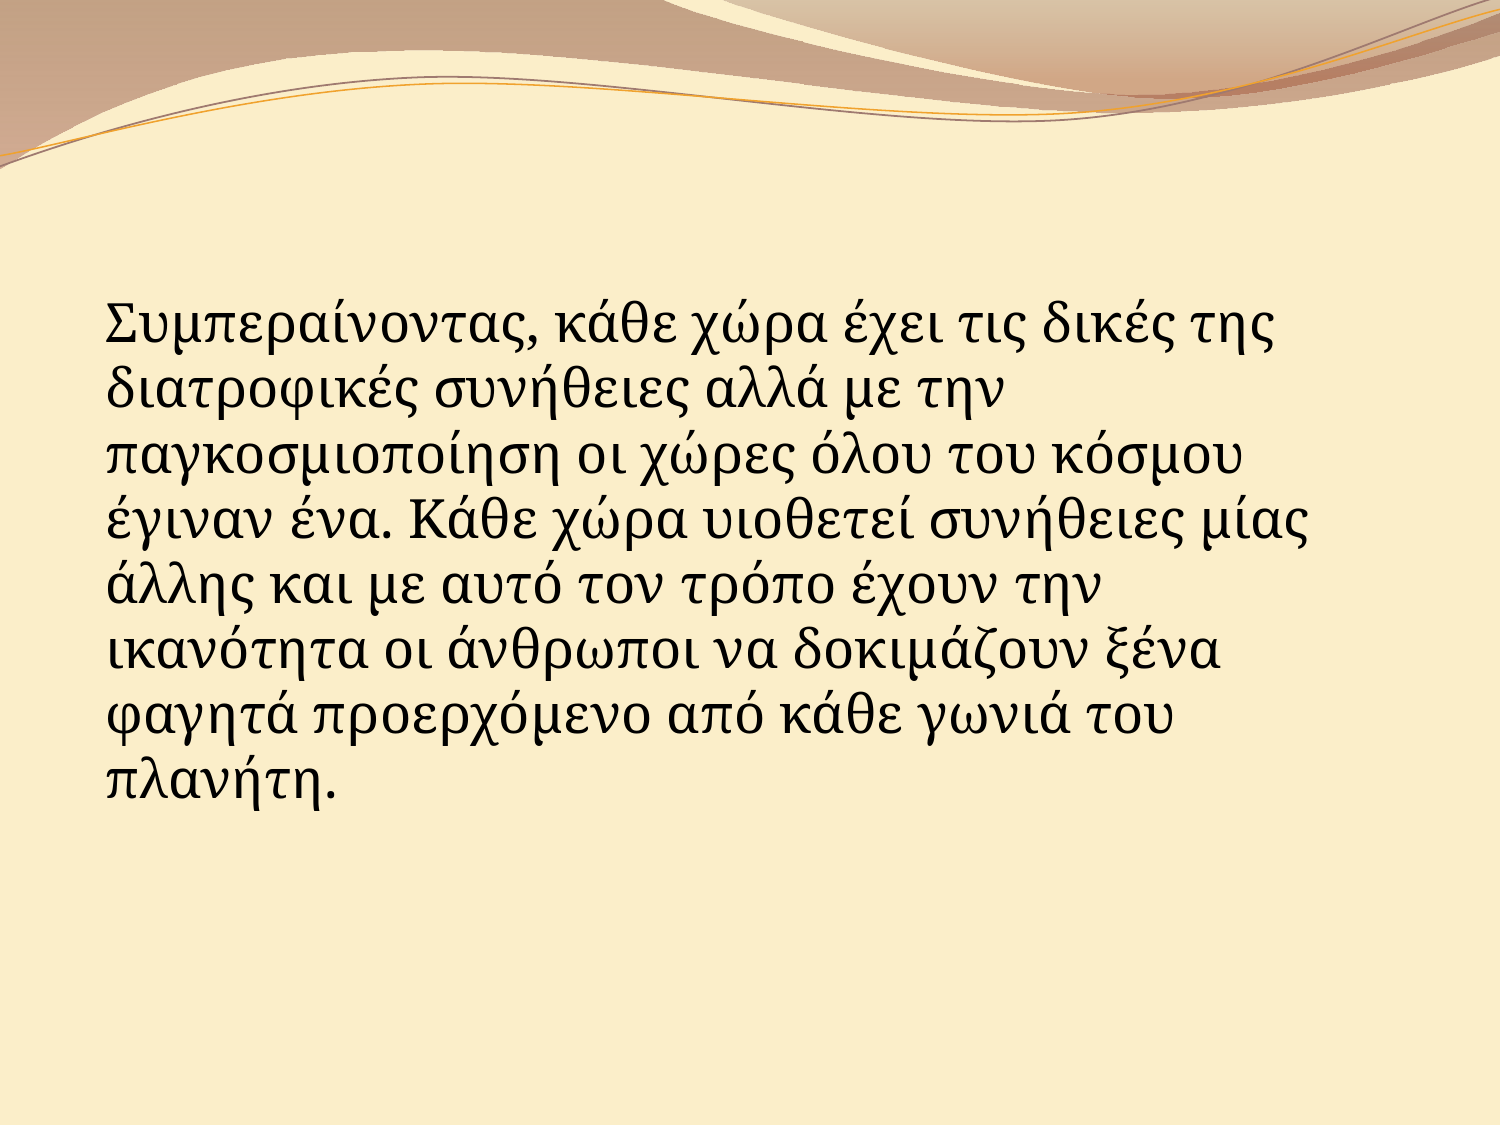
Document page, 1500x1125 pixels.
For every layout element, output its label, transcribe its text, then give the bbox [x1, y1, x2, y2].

subtitle Συμπεραίνοντας, κάθε χώρα έχει τις δικές της διατροφικές συνήθειες αλλά με την παγκοσμιοποίηση οι χώρες όλου του κόσμου έγιναν ένα. Κάθε χώρα υιοθετεί συνήθειες μίας άλλης και με αυτό τον τρόπο έχουν την ικανότητα οι άνθρωποι να δοκιμάζουν ξένα φαγητά προερχόμενο από κάθε γωνιά του πλανήτη. [105, 281, 1383, 961]
